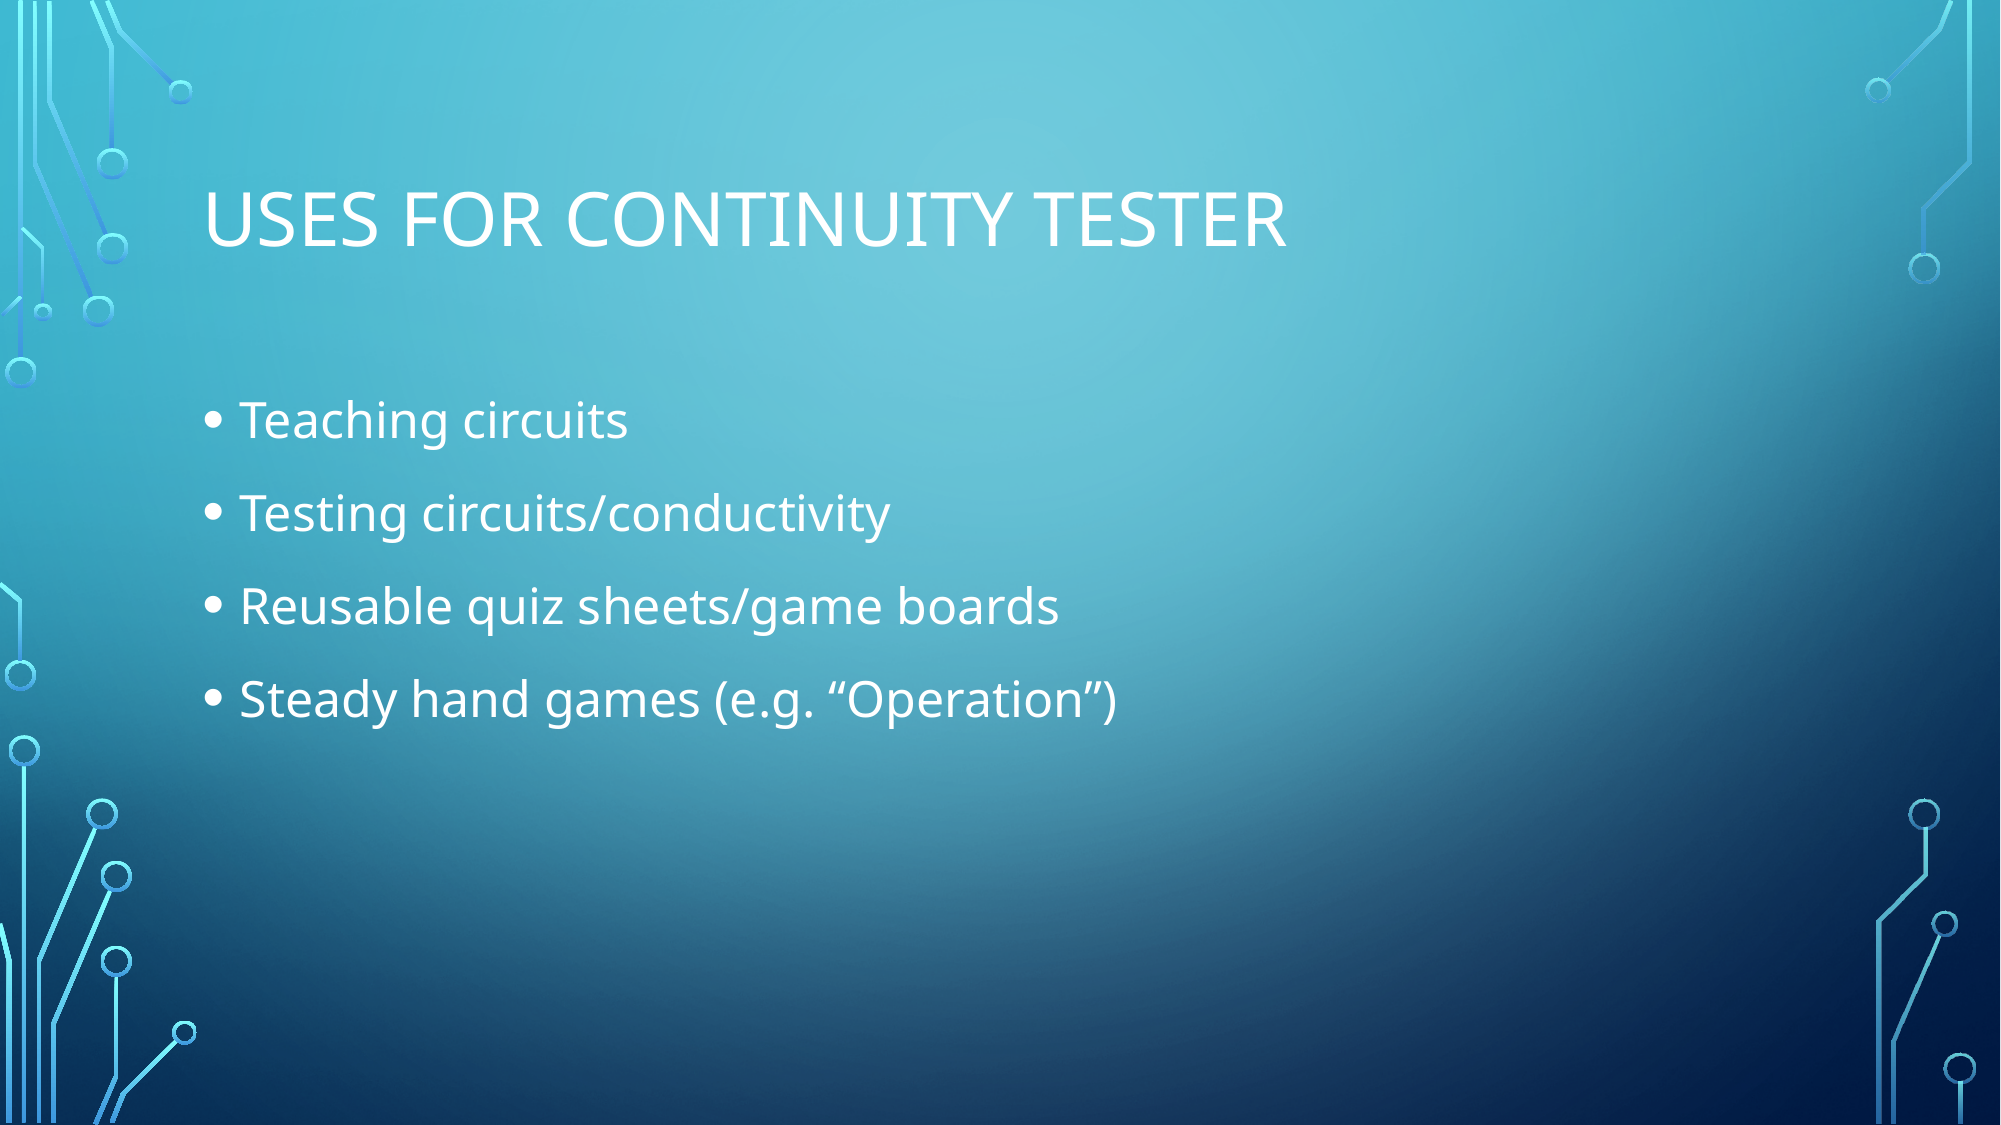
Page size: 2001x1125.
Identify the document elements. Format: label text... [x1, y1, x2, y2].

list Teaching circuits Testing circuits/conductivity Reusable quiz sheets/game boards Steady hand games (e.g. “Operation”) [187, 369, 1813, 950]
title Uses for continuity tester [187, 101, 1813, 344]
